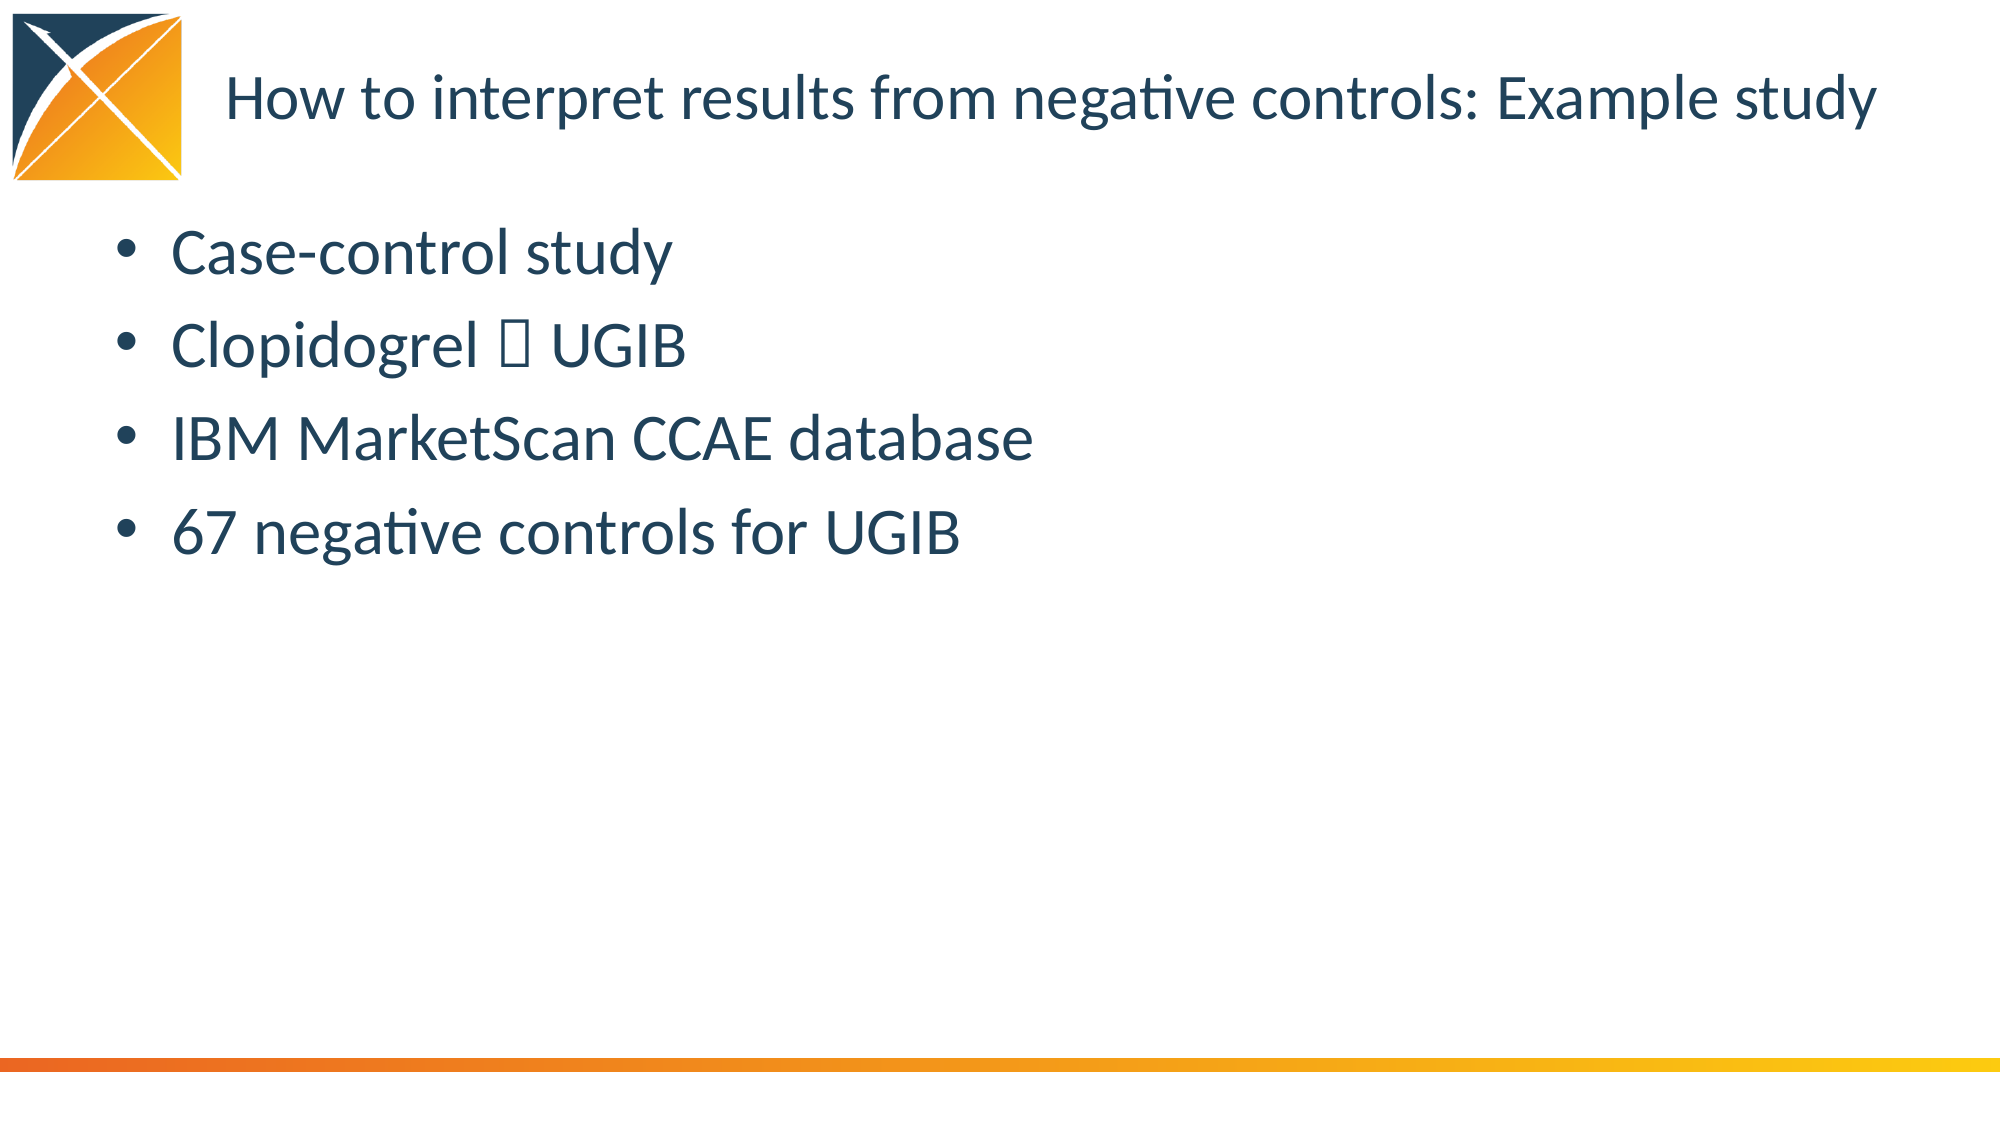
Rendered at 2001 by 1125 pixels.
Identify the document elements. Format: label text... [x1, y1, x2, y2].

picture [0, 0, 206, 200]
list Case-control study Clopidogrel  UGIB IBM MarketScan CCAE database 67 negative controls for UGIB [99, 200, 1900, 1005]
title How to interpret results from negative controls: Example study [205, 24, 1900, 163]
